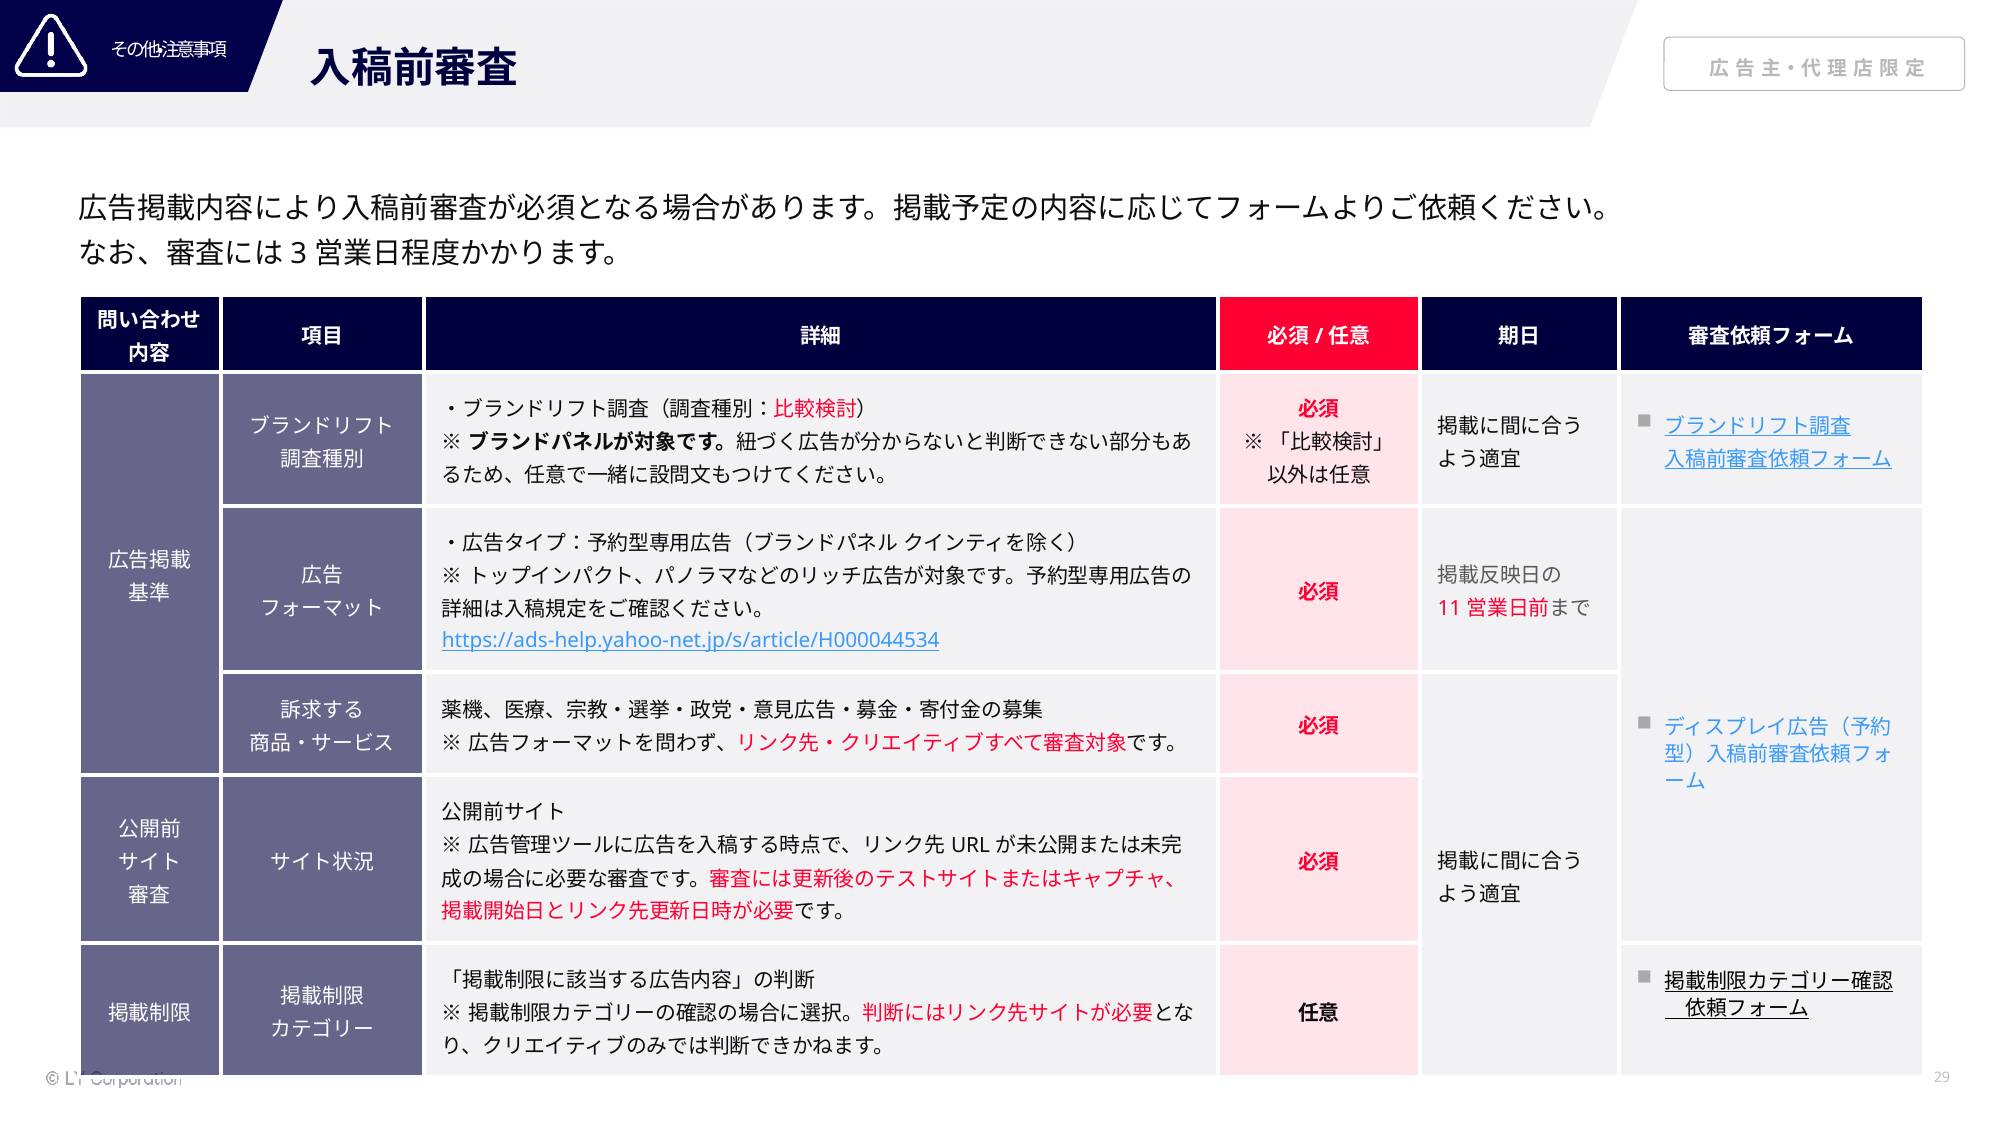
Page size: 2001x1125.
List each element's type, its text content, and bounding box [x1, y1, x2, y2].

table_cell サイト状況 [223, 777, 422, 941]
table_header 項目 [223, 297, 422, 370]
table_cell ディスプレイ広告（予約型）入稿前審査依頼フォーム [1621, 508, 1922, 941]
table_cell ブランドリフト調査 入稿前審査依頼フォーム [1621, 374, 1922, 504]
table_cell ・広告タイプ：予約型専用広告（ブランドパネル クインティを除く） ※トップインパクト、パノラマなどのリッチ広告が対象です。予約型専用広告の詳細は入稿規定をご確認ください。 https://ads-help.yahoo-net.jp/s/article/H000044534 [426, 508, 1216, 670]
table_cell 必須 [1220, 508, 1418, 670]
table_cell 公開前 サイト 審査 [81, 777, 219, 941]
table_cell 必須 ※「比較検討」 以外は任意 [1220, 374, 1418, 504]
table_header 問い合わせ 内容 [81, 297, 219, 370]
table_header 審査依頼フォーム [1621, 297, 1922, 370]
list その他・注意事項 [97, 13, 240, 81]
picture [9, 5, 92, 87]
table_cell ブランドリフト 調査種別 [223, 374, 422, 504]
table_cell 任意 [1220, 945, 1418, 1075]
table_cell 掲載制限 [81, 945, 219, 1075]
table_header 詳細 [426, 297, 1216, 370]
table_cell 広告 フォーマット [223, 508, 422, 670]
table_header 必須/任意 [1220, 297, 1418, 370]
table_cell 必須 [1220, 674, 1418, 773]
table_cell 広告掲載 基準 [81, 374, 219, 773]
table_cell 訴求する 商品・サービス [223, 674, 422, 773]
table_cell 掲載反映日の 11営業日前まで [1422, 508, 1617, 670]
table_cell 掲載に間に合うよう適宜 [1422, 674, 1617, 1075]
table_cell 必須 [1220, 777, 1418, 941]
table_cell 薬機、医療、宗教・選挙・政党・意見広告・募金・寄付金の募集 ※広告フォーマットを問わず、リンク先・クリエイティブすべて審査対象です。 [426, 674, 1216, 773]
table_cell ・ブランドリフト調査（調査種別：比較検討） ※ブランドパネルが対象です。紐づく広告が分からないと判断できない部分もあるため、任意で一緒に設問文もつけてください。 [426, 374, 1216, 504]
table_header 期日 [1422, 297, 1617, 370]
table_cell 掲載に間に合うよう適宜 [1422, 374, 1617, 504]
table_cell 「掲載制限に該当する広告内容」の判断 ※掲載制限カテゴリーの確認の場合に選択。判断にはリンク先サイトが必要となり、クリエイティブのみでは判断できかねます。 [426, 945, 1216, 1075]
picture [46, 1071, 181, 1088]
list 入稿前審査 [309, 41, 1645, 97]
text_box 広告掲載内容により入稿前審査が必須となる場合があります。掲載予定の内容に応じてフォームよりご依頼ください。 なお、審査には3営業日程度かかります。 [78, 178, 1922, 270]
table_cell 掲載制限 カテゴリー [223, 945, 422, 1075]
table_cell 公開前サイト ※広告管理ツールに広告を入稿する時点で、リンク先URLが未公開または未完成の場合に必要な審査です。審査には更新後のテストサイトまたはキャプチャ、掲載開始日とリンク先更新日時が必要です。 [426, 777, 1216, 941]
table_cell 掲載制限カテゴリー確認 依頼フォーム [1621, 945, 1922, 1075]
